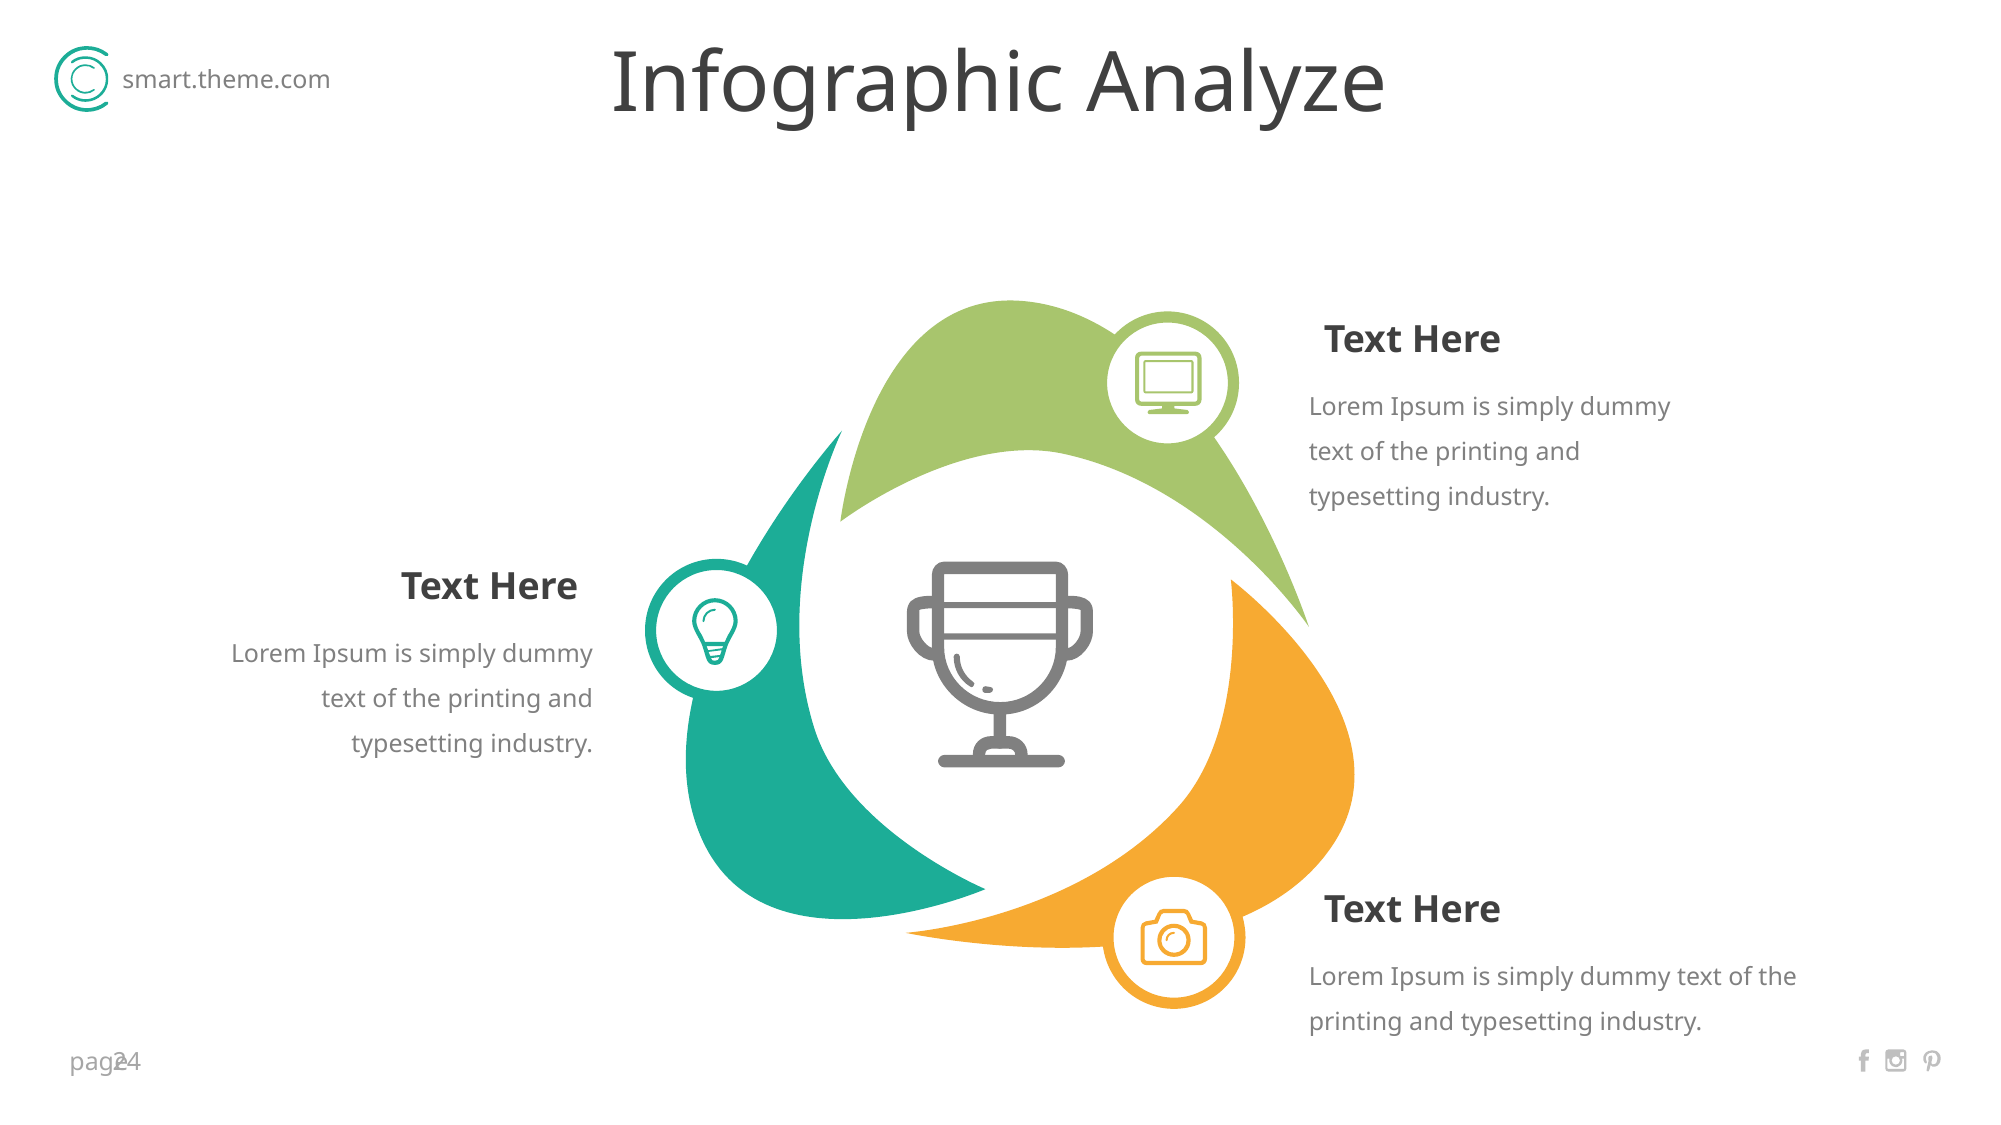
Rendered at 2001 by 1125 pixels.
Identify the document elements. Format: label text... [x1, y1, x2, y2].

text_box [906, 561, 1093, 768]
text_box Infographic Analyze [596, 20, 1404, 136]
text_box [840, 300, 1309, 627]
text_box [645, 430, 986, 920]
text_box Lorem Ipsum is simply dummy text of the printing and typesetting industry. [1308, 368, 1700, 518]
text_box Lorem Ipsum is simply dummy text of the printing and typesetting industry. [203, 615, 594, 765]
text_box Lorem Ipsum is simply dummy text of the printing and typesetting industry. [1308, 938, 1867, 1043]
text_box [905, 579, 1355, 1009]
text_box Text Here [1309, 877, 1517, 938]
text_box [692, 598, 738, 665]
text_box Text Here [385, 554, 594, 615]
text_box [1135, 351, 1202, 415]
text_box Text Here [1309, 307, 1517, 368]
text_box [1140, 908, 1208, 966]
